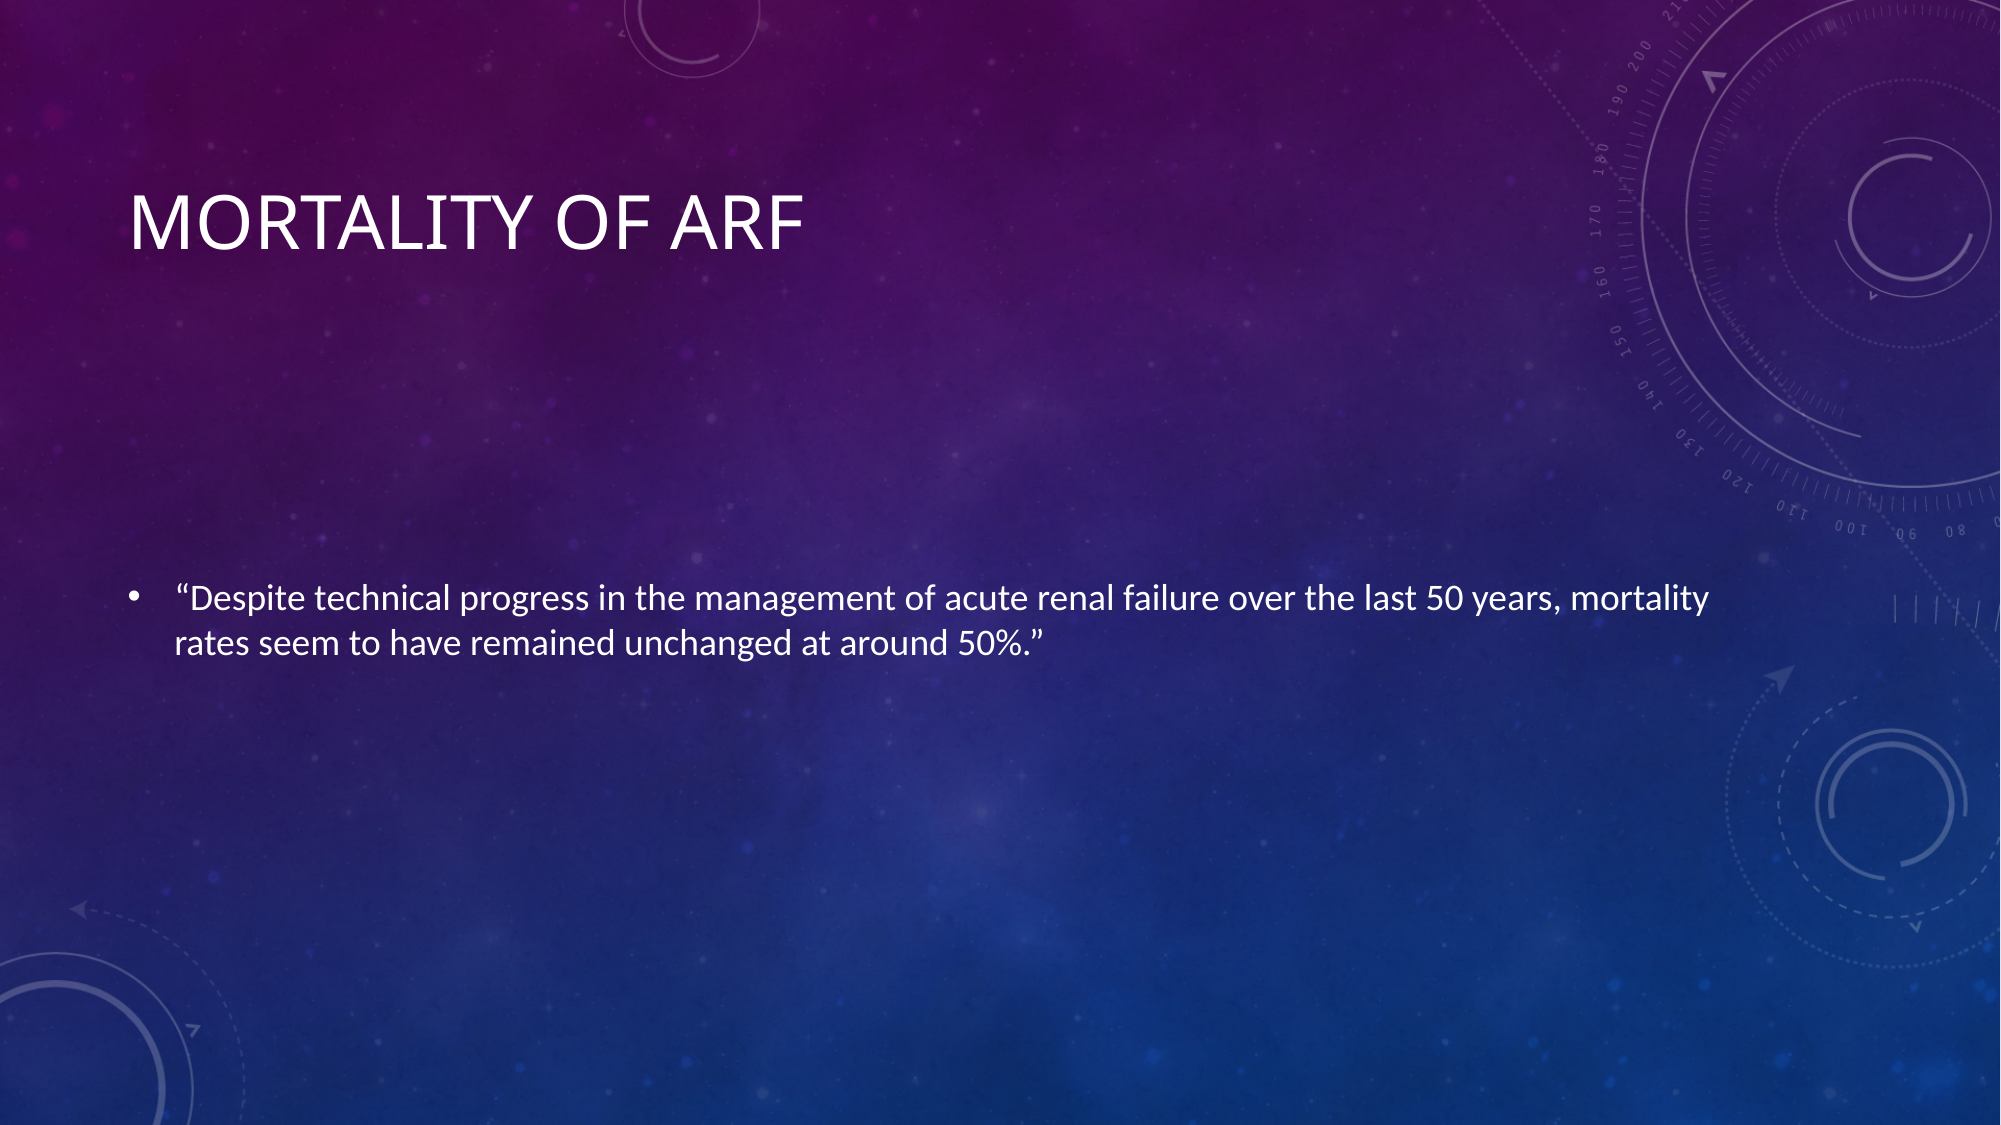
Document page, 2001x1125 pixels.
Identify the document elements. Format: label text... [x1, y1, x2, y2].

list “Despite technical progress in the management of acute renal failure over the last 50 years, mortality rates seem to have remained unchanged at around 50%.” [112, 351, 1775, 950]
title Mortality of ARF [112, 99, 1775, 339]
picture [0, 0, 2001, 1125]
